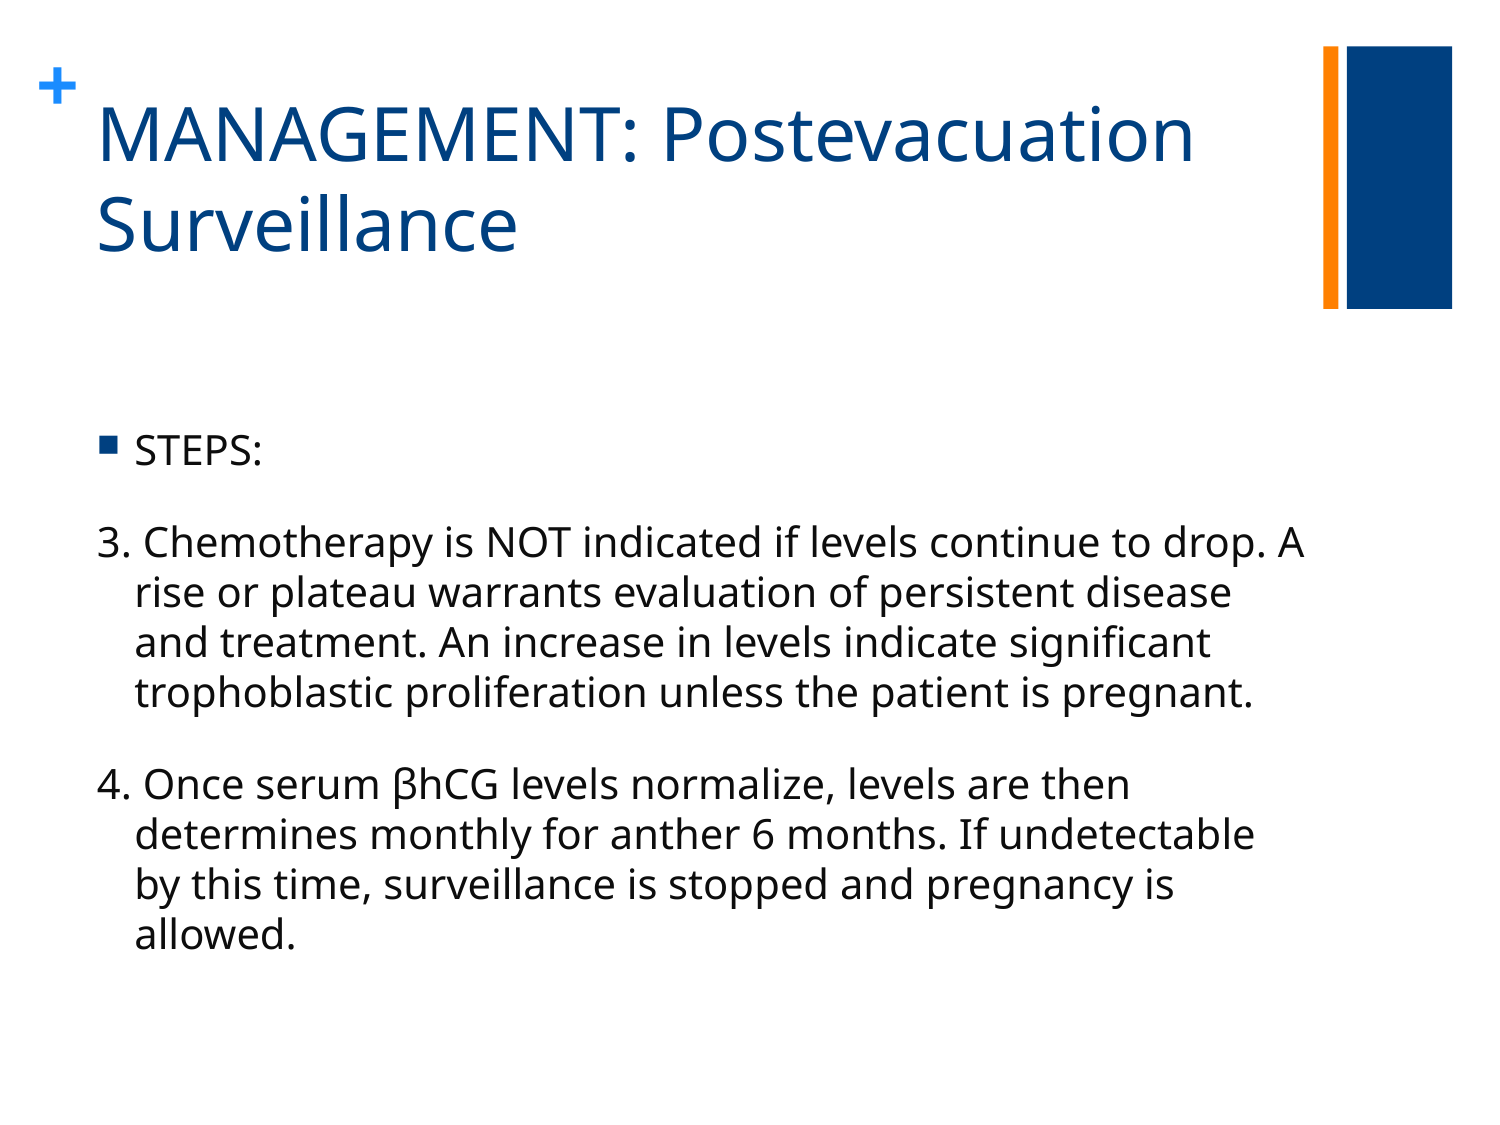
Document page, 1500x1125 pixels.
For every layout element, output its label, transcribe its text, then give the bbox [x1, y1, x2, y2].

list STEPS: 3. Chemotherapy is NOT indicated if levels continue to drop. A rise or plateau warrants evaluation of persistent disease and treatment. An increase in levels indicate significant trophoblastic proliferation unless the patient is pregnant. 4. Once serum βhCG levels normalize, levels are then determines monthly for anther 6 months. If undetectable by this time, surveillance is stopped and pregnancy is allowed. [81, 324, 1322, 1005]
title MANAGEMENT: Postevacuation Surveillance [81, 79, 1322, 263]
